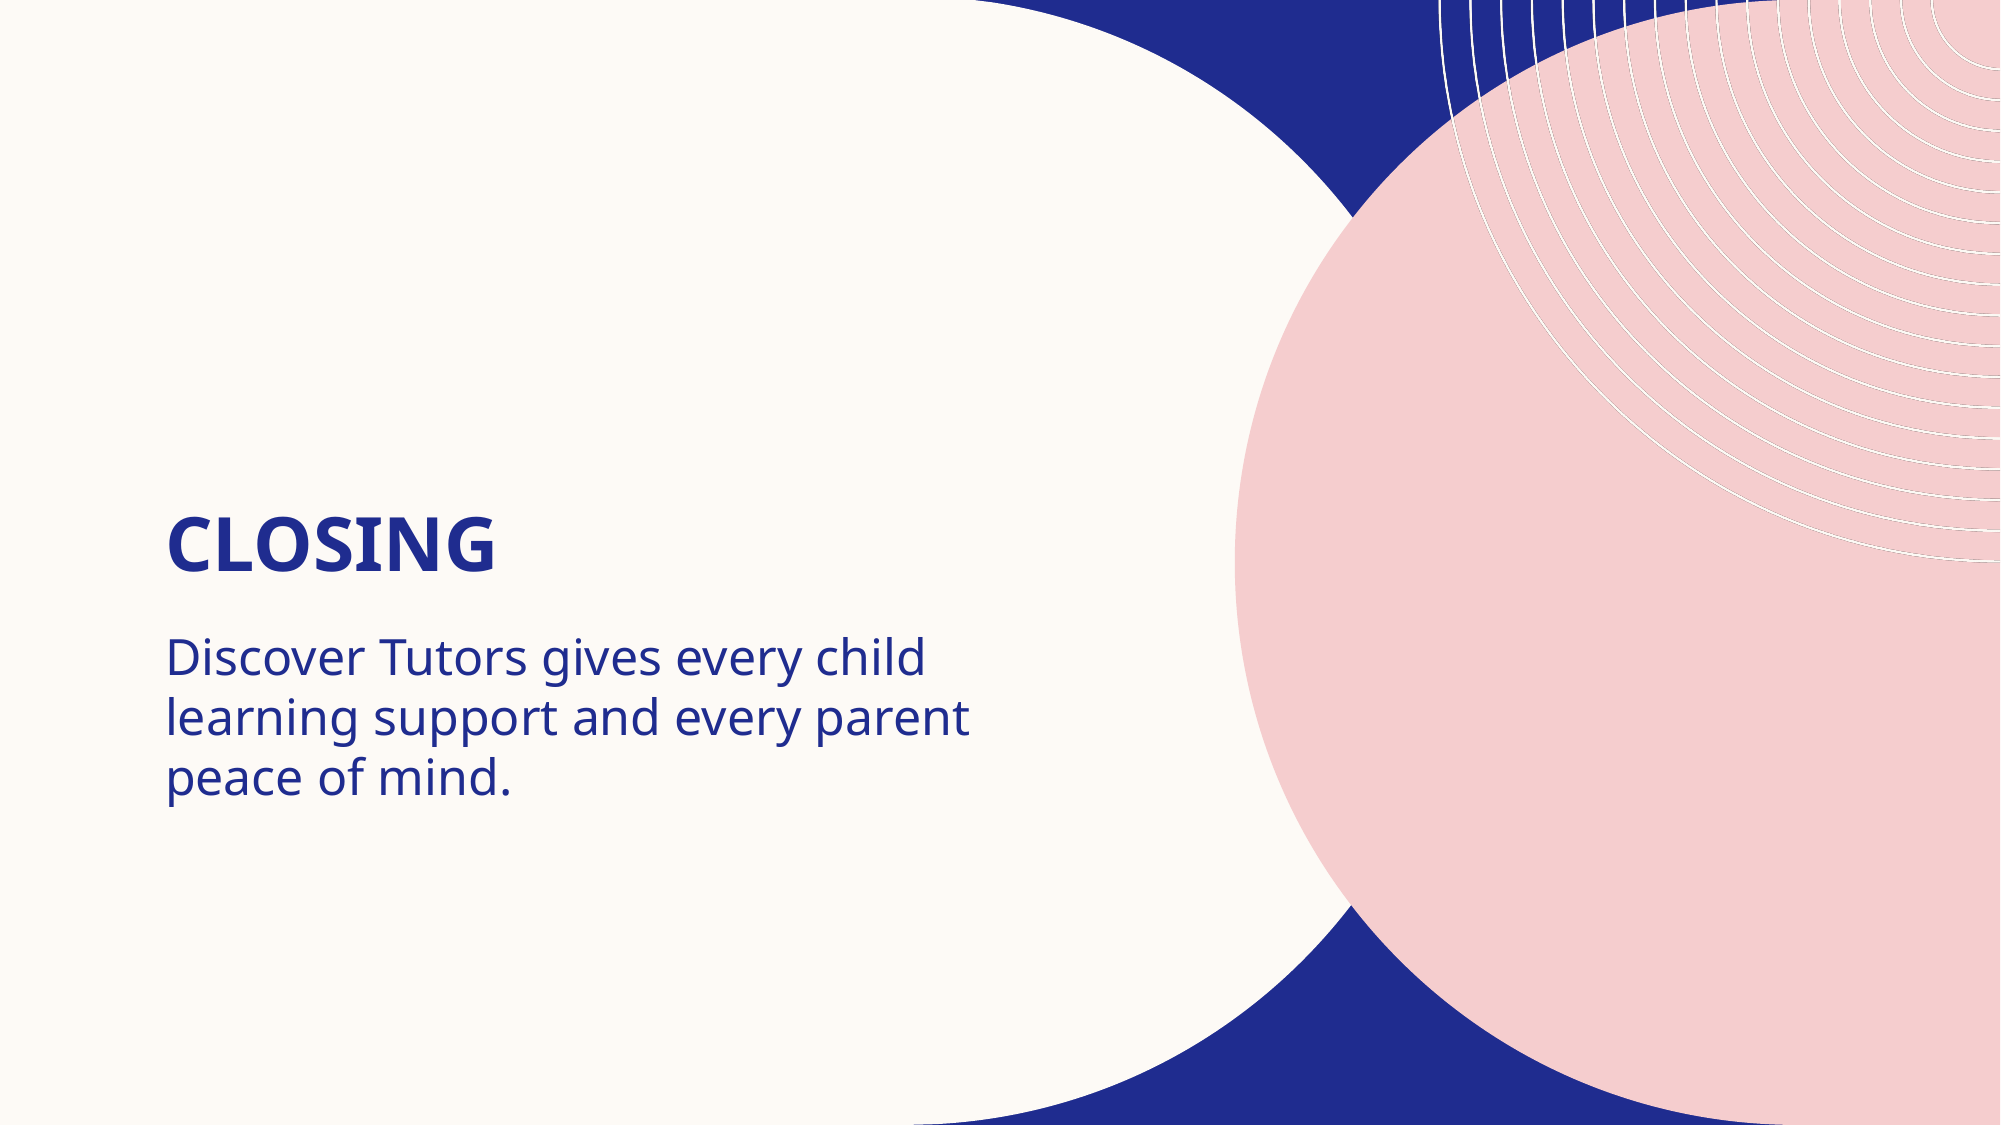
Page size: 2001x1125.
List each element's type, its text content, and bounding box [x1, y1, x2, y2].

title Closing [150, 139, 1088, 587]
picture [1438, 0, 2001, 563]
subtitle Discover Tutors gives every child learning support and every parent peace of mind. [150, 625, 1088, 993]
